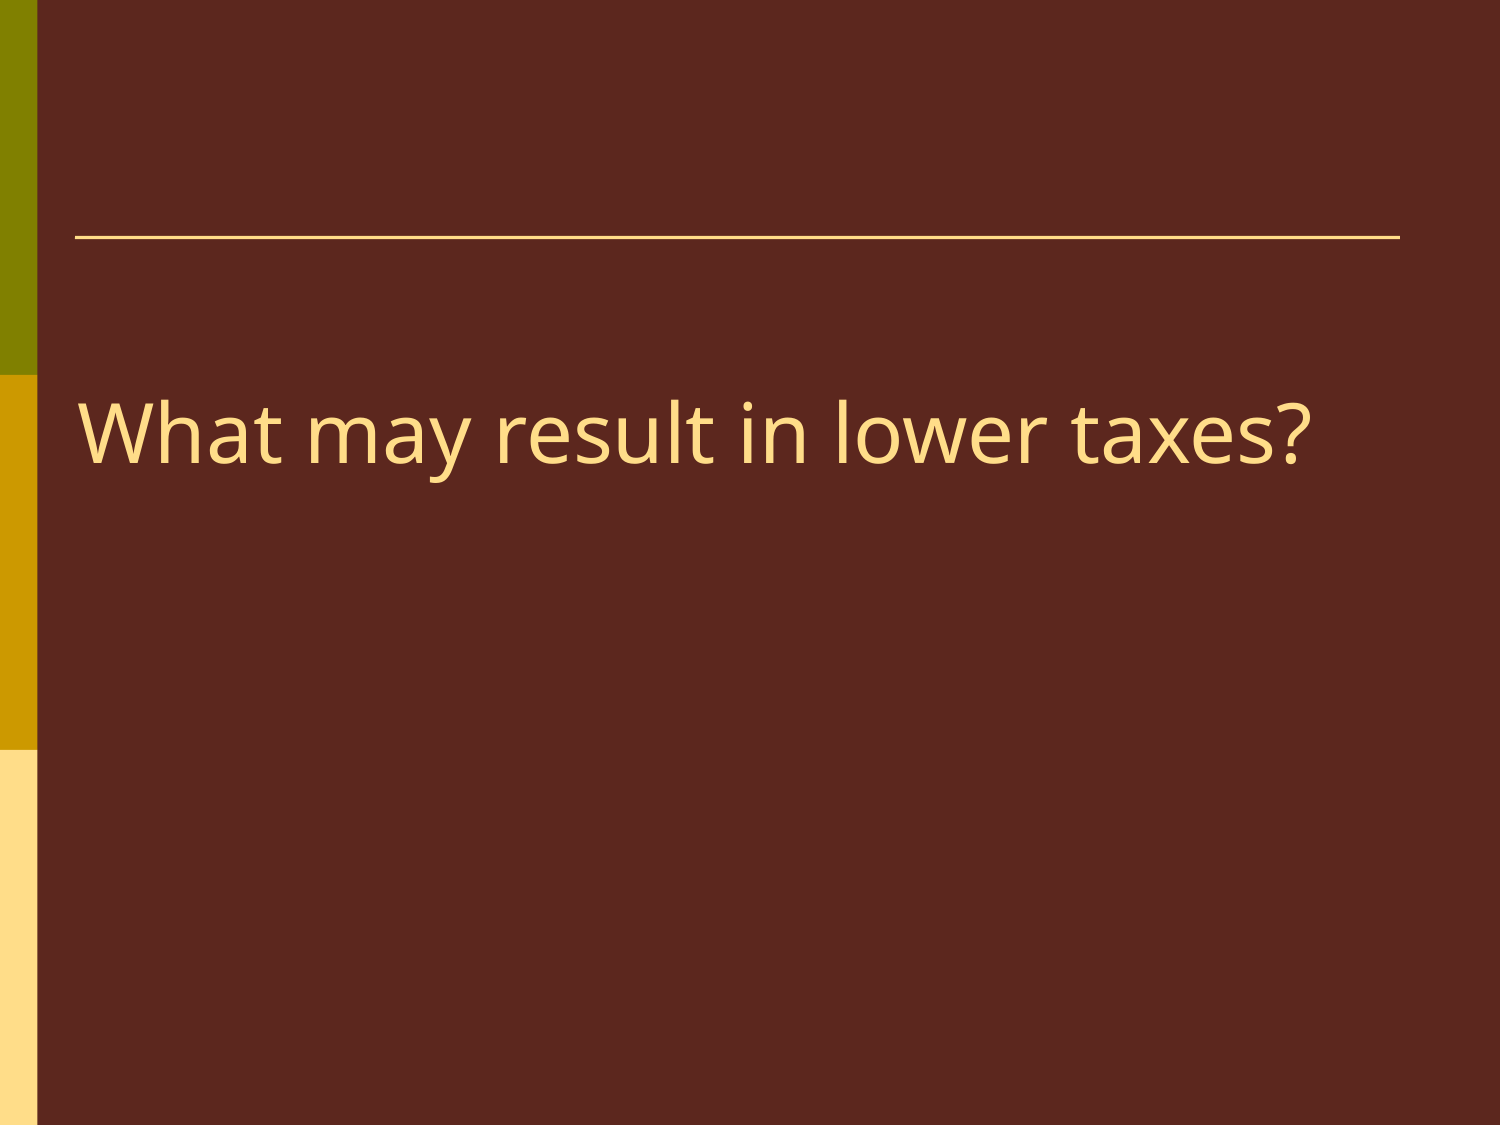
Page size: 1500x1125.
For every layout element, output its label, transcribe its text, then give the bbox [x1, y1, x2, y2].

title What may result in lower taxes? [62, 299, 1413, 488]
